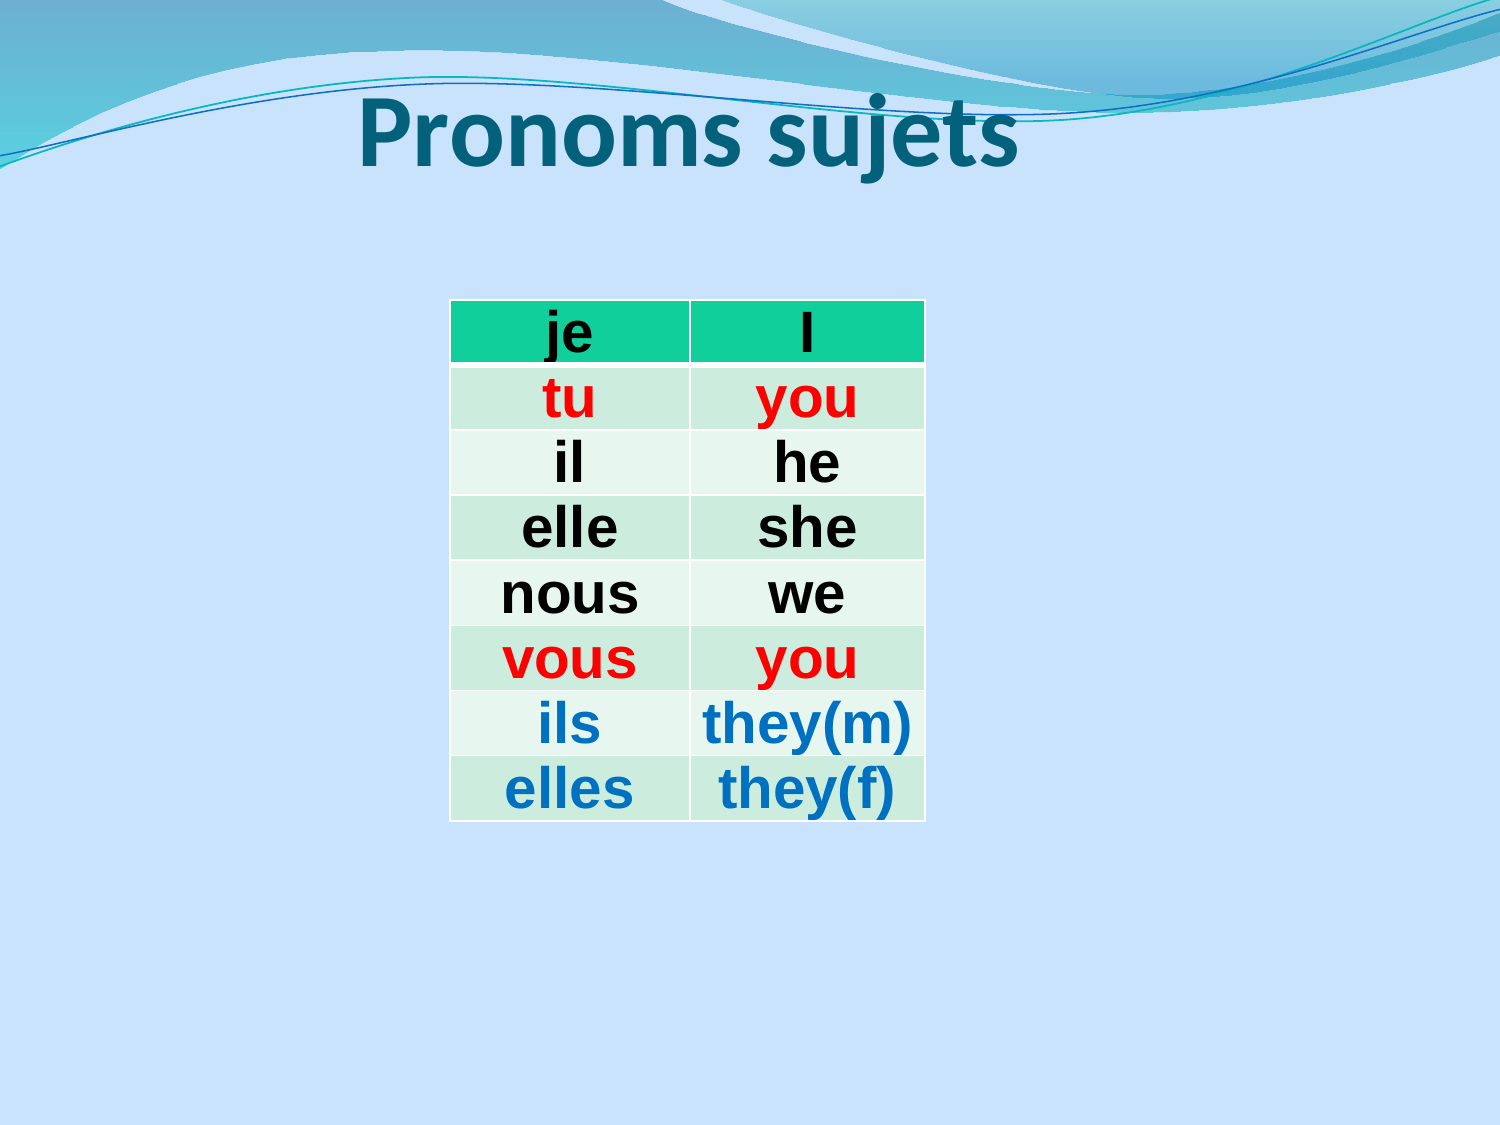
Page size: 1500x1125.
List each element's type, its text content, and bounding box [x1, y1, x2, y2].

table_cell ils [451, 691, 689, 755]
table_cell they(m) [691, 691, 924, 755]
table_cell she [691, 496, 924, 559]
table_header I [691, 301, 924, 362]
table_cell elles [451, 756, 689, 820]
table_cell they(f) [691, 756, 924, 820]
table_cell you [691, 626, 924, 690]
table_cell vous [451, 626, 689, 690]
table_cell elle [451, 496, 689, 559]
table_header je [451, 301, 689, 362]
table_cell tu [451, 368, 689, 429]
title Pronoms sujets [74, 44, 1426, 188]
table_cell il [451, 431, 689, 494]
table_cell we [691, 561, 924, 625]
table_cell nous [451, 561, 689, 625]
table_cell you [691, 368, 924, 429]
table_cell he [691, 431, 924, 494]
